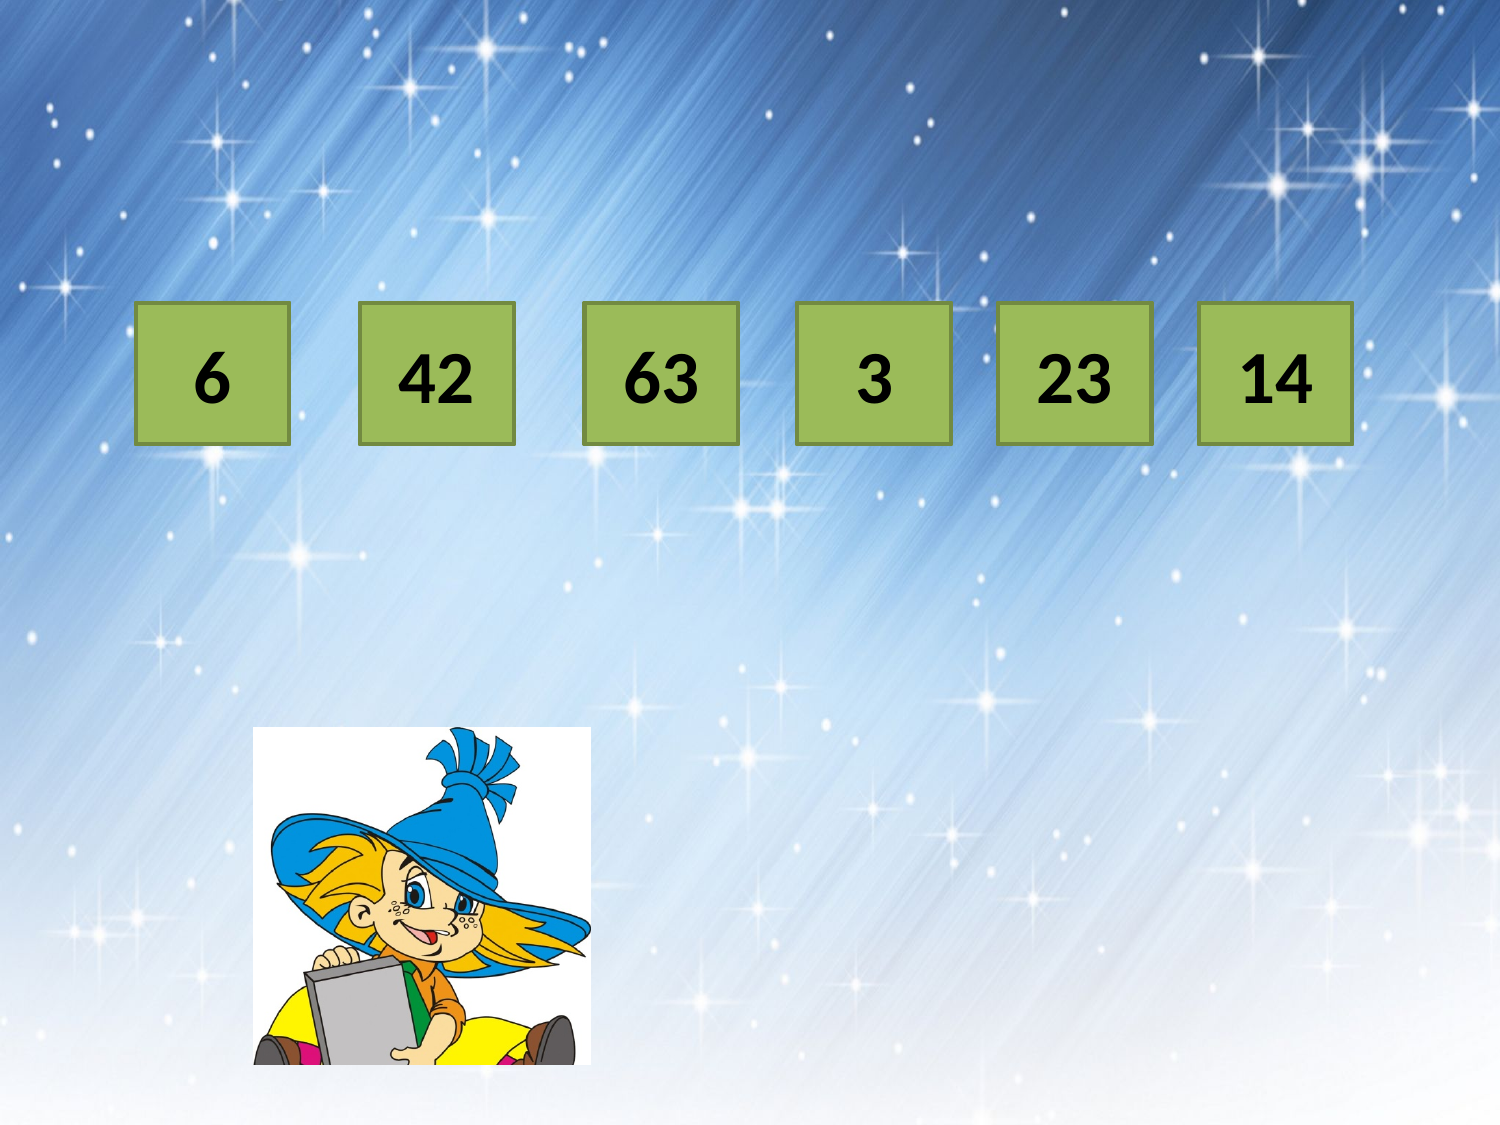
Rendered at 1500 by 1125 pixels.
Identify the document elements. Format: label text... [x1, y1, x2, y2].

text_box 42 [358, 301, 516, 446]
text_box 23 [996, 301, 1154, 446]
text_box 14 [1197, 301, 1354, 446]
text_box 63 [582, 301, 740, 446]
picture [0, 0, 1500, 1125]
text_box 3 [795, 301, 953, 446]
text_box 6 [134, 301, 291, 446]
